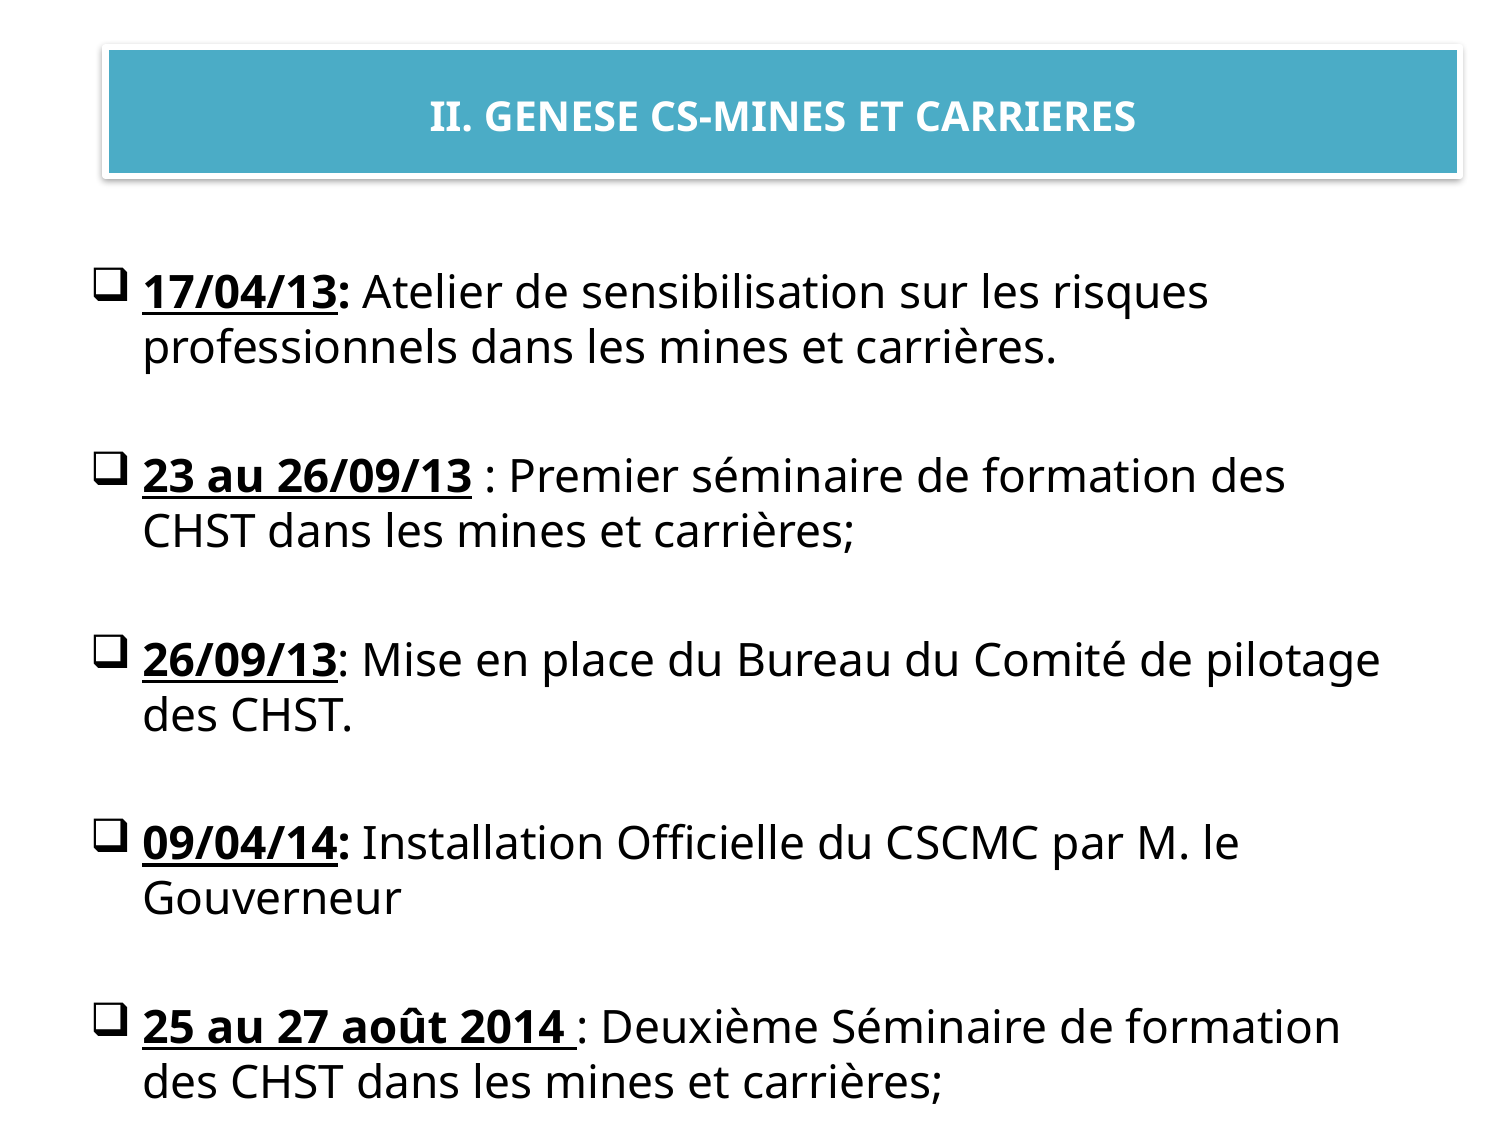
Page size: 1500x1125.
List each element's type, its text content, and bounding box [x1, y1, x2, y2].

text_box II. GENESE CS-MINES ET CARRIERES [102, 44, 1463, 179]
list 17/04/13: Atelier de sensibilisation sur les risques professionnels dans les mines et carrières. 23 au 26/09/13 : Premier séminaire de formation des CHST dans les mines et carrières; 26/09/13: Mise en place du Bureau du Comité de pilotage des CHST. 09/04/14: Installation Officielle du CSCMC par M. le Gouverneur 25 au 27 août 2014 : Deuxième Séminaire de formation des CHST dans les mines et carrières; [75, 187, 1425, 1125]
